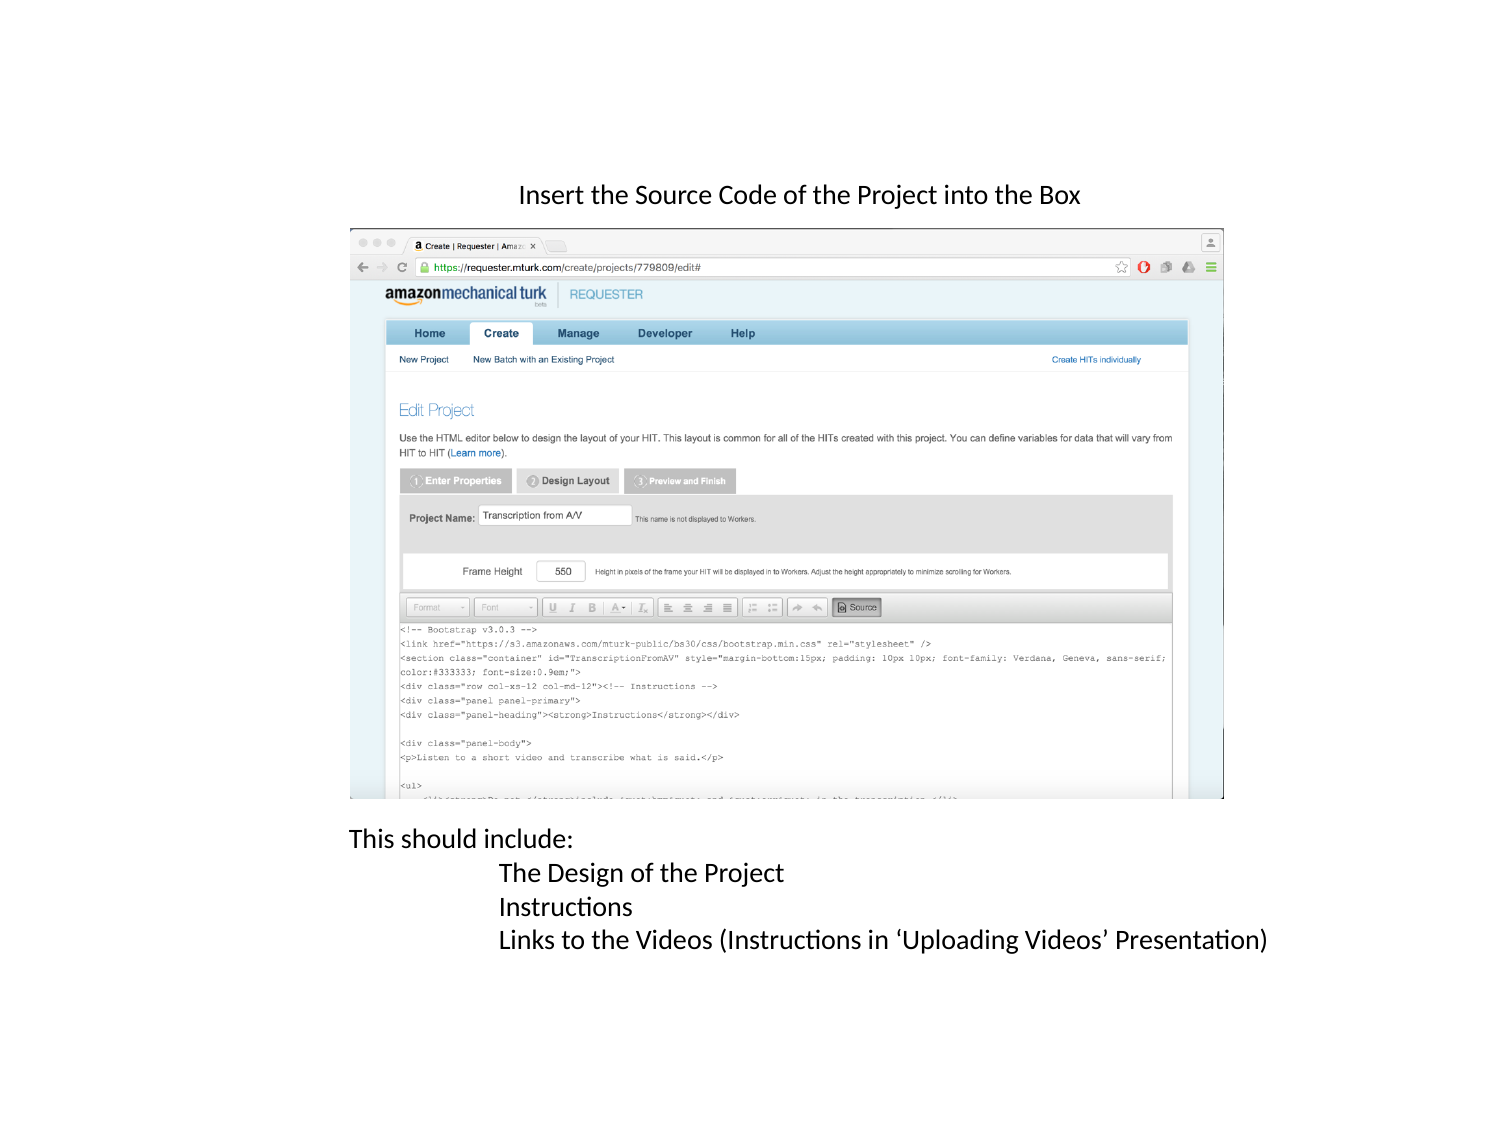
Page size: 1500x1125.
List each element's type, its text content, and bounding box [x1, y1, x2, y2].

text_box Insert the Source Code of the Project into the Box [503, 169, 1103, 218]
text_box This should include: The Design of the Project Instructions Links to the Videos (Instructions in ‘Uploading Videos’ Presentation) [333, 813, 1285, 997]
picture [350, 228, 1224, 800]
